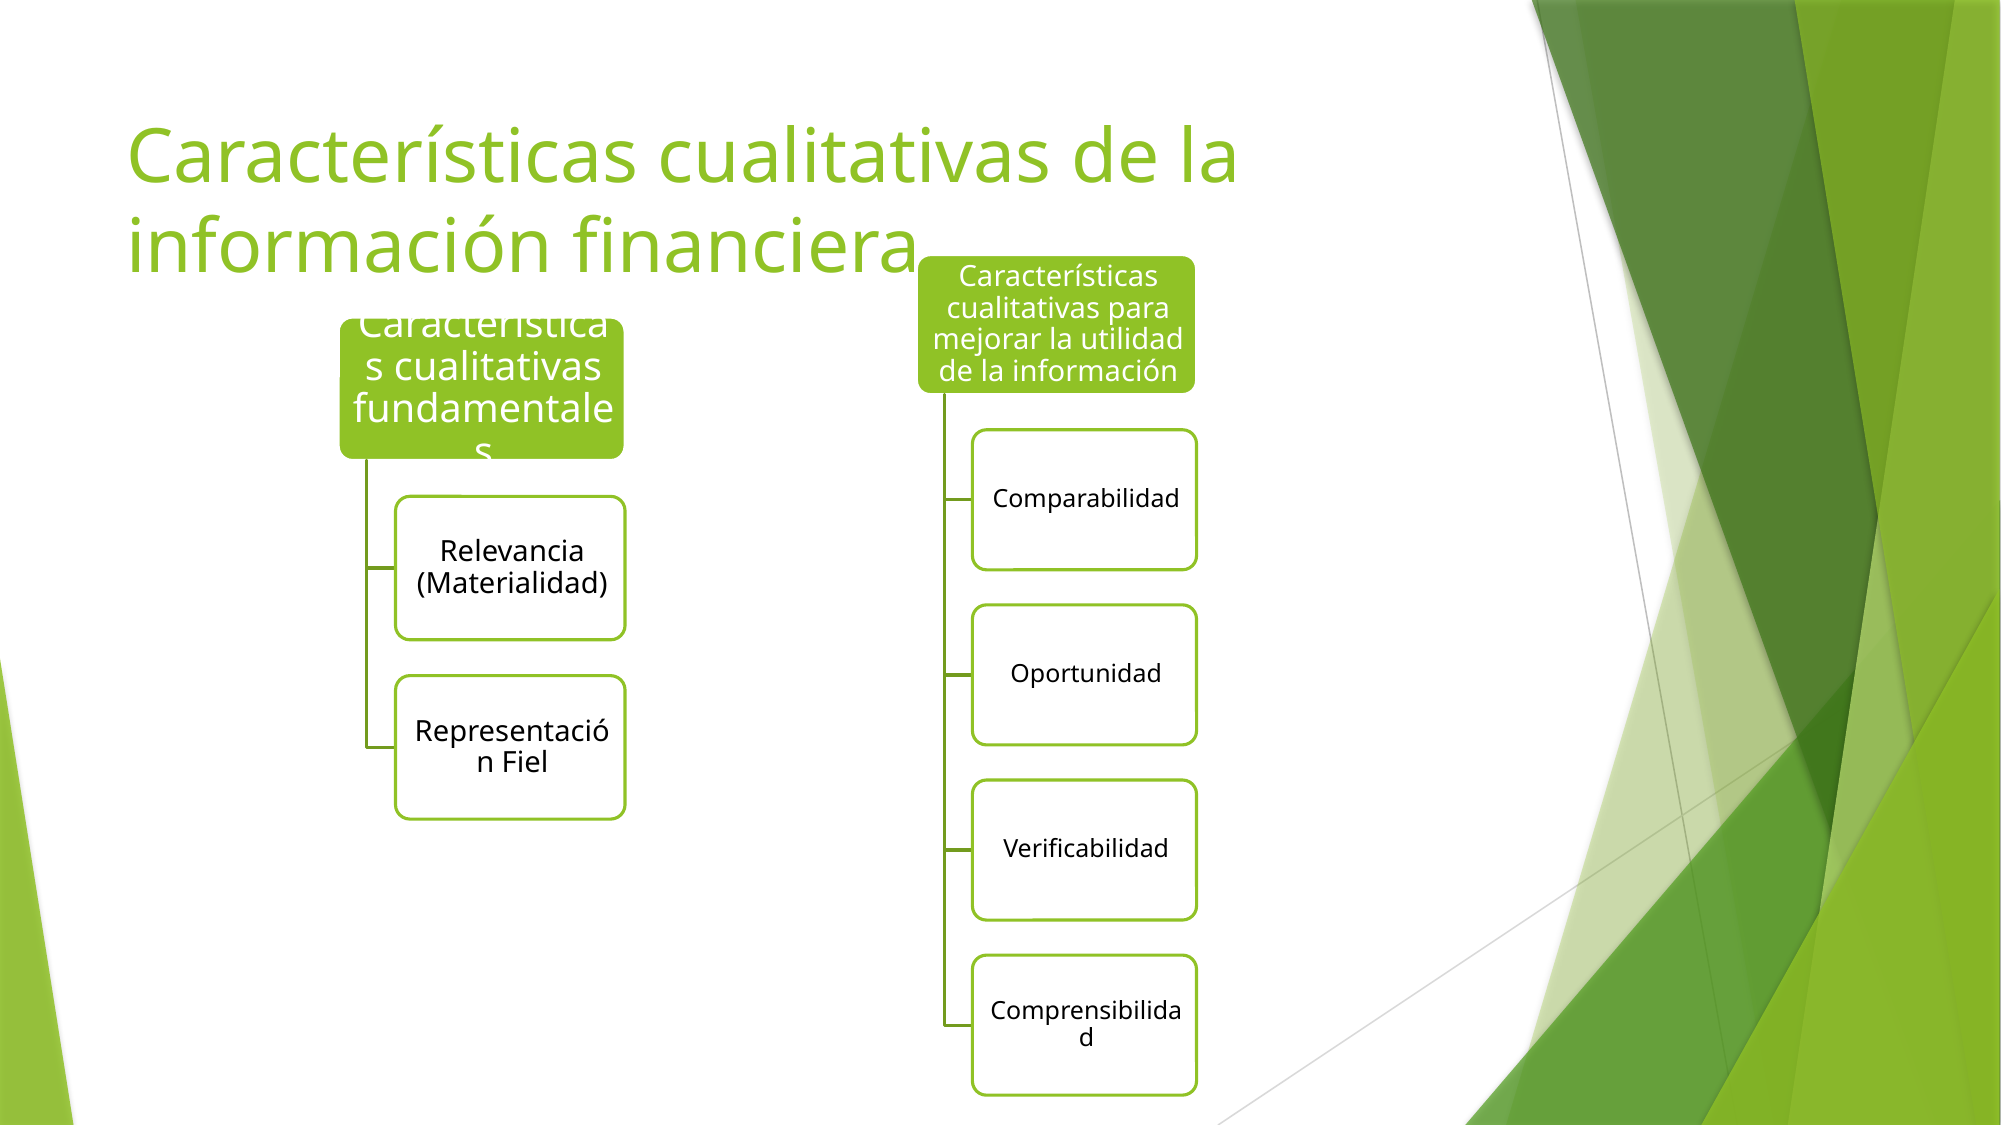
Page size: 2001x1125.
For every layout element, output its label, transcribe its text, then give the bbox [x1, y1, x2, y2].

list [624, 253, 1489, 1097]
title Características cualitativas de la información financiera [111, 99, 1522, 317]
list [210, 316, 619, 820]
